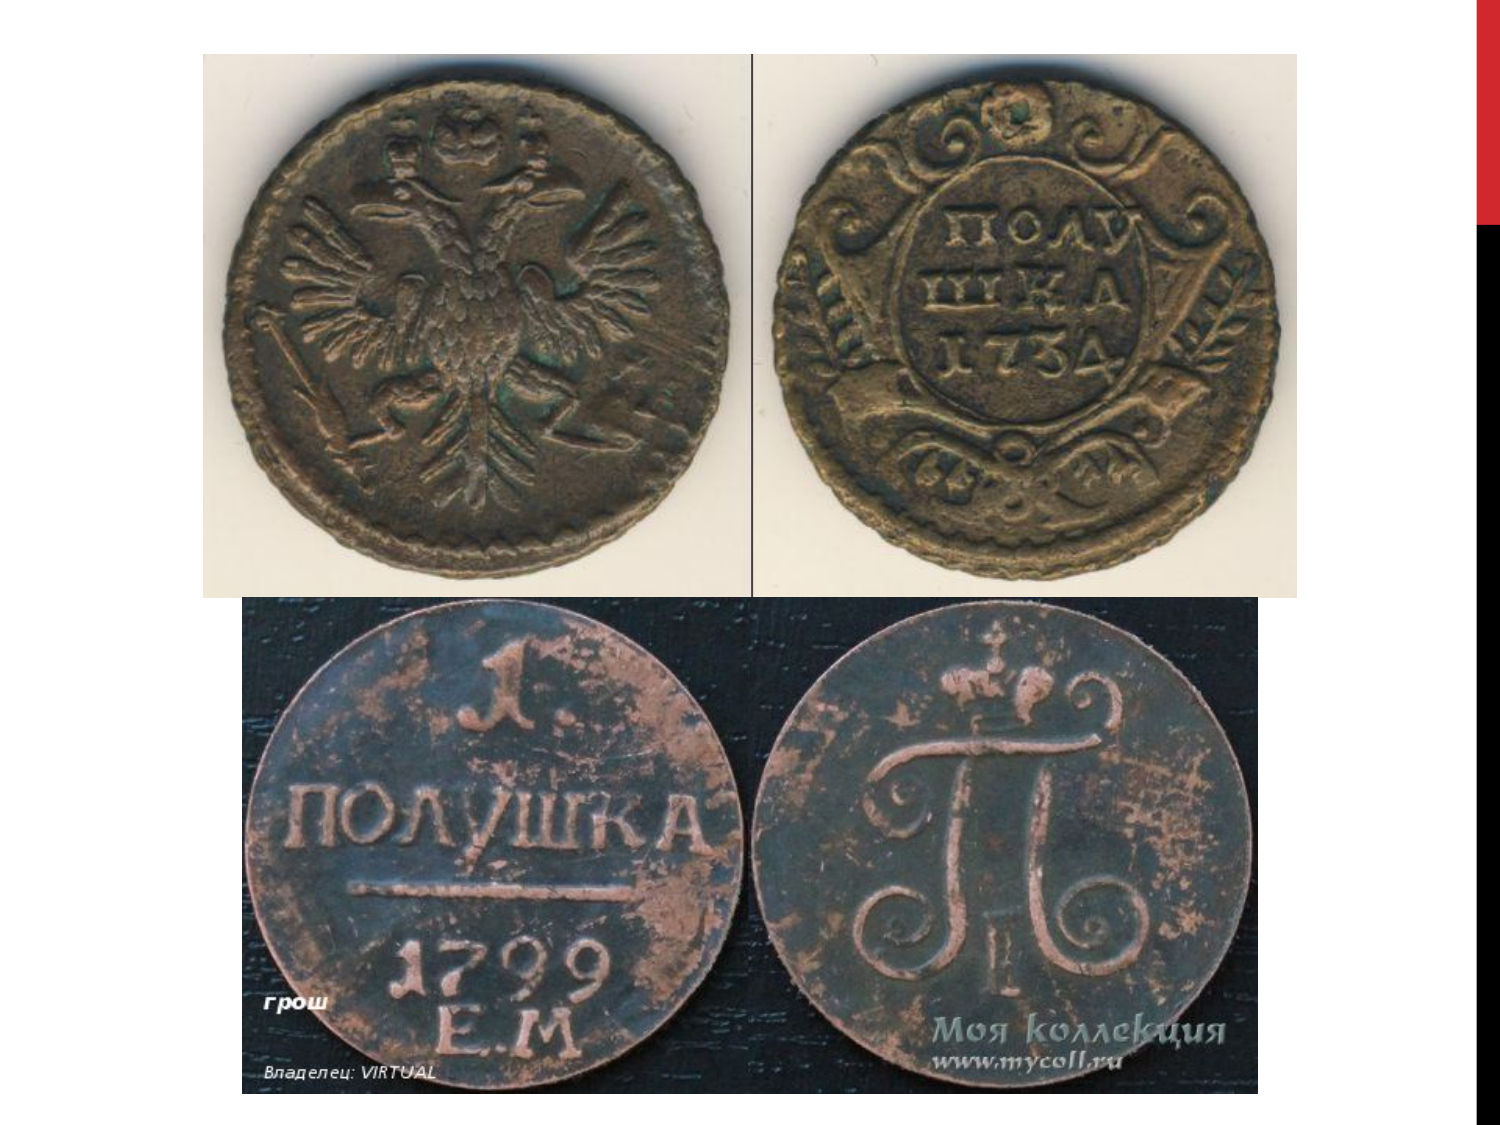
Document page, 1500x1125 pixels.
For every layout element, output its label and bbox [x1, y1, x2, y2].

picture [202, 54, 1298, 1095]
